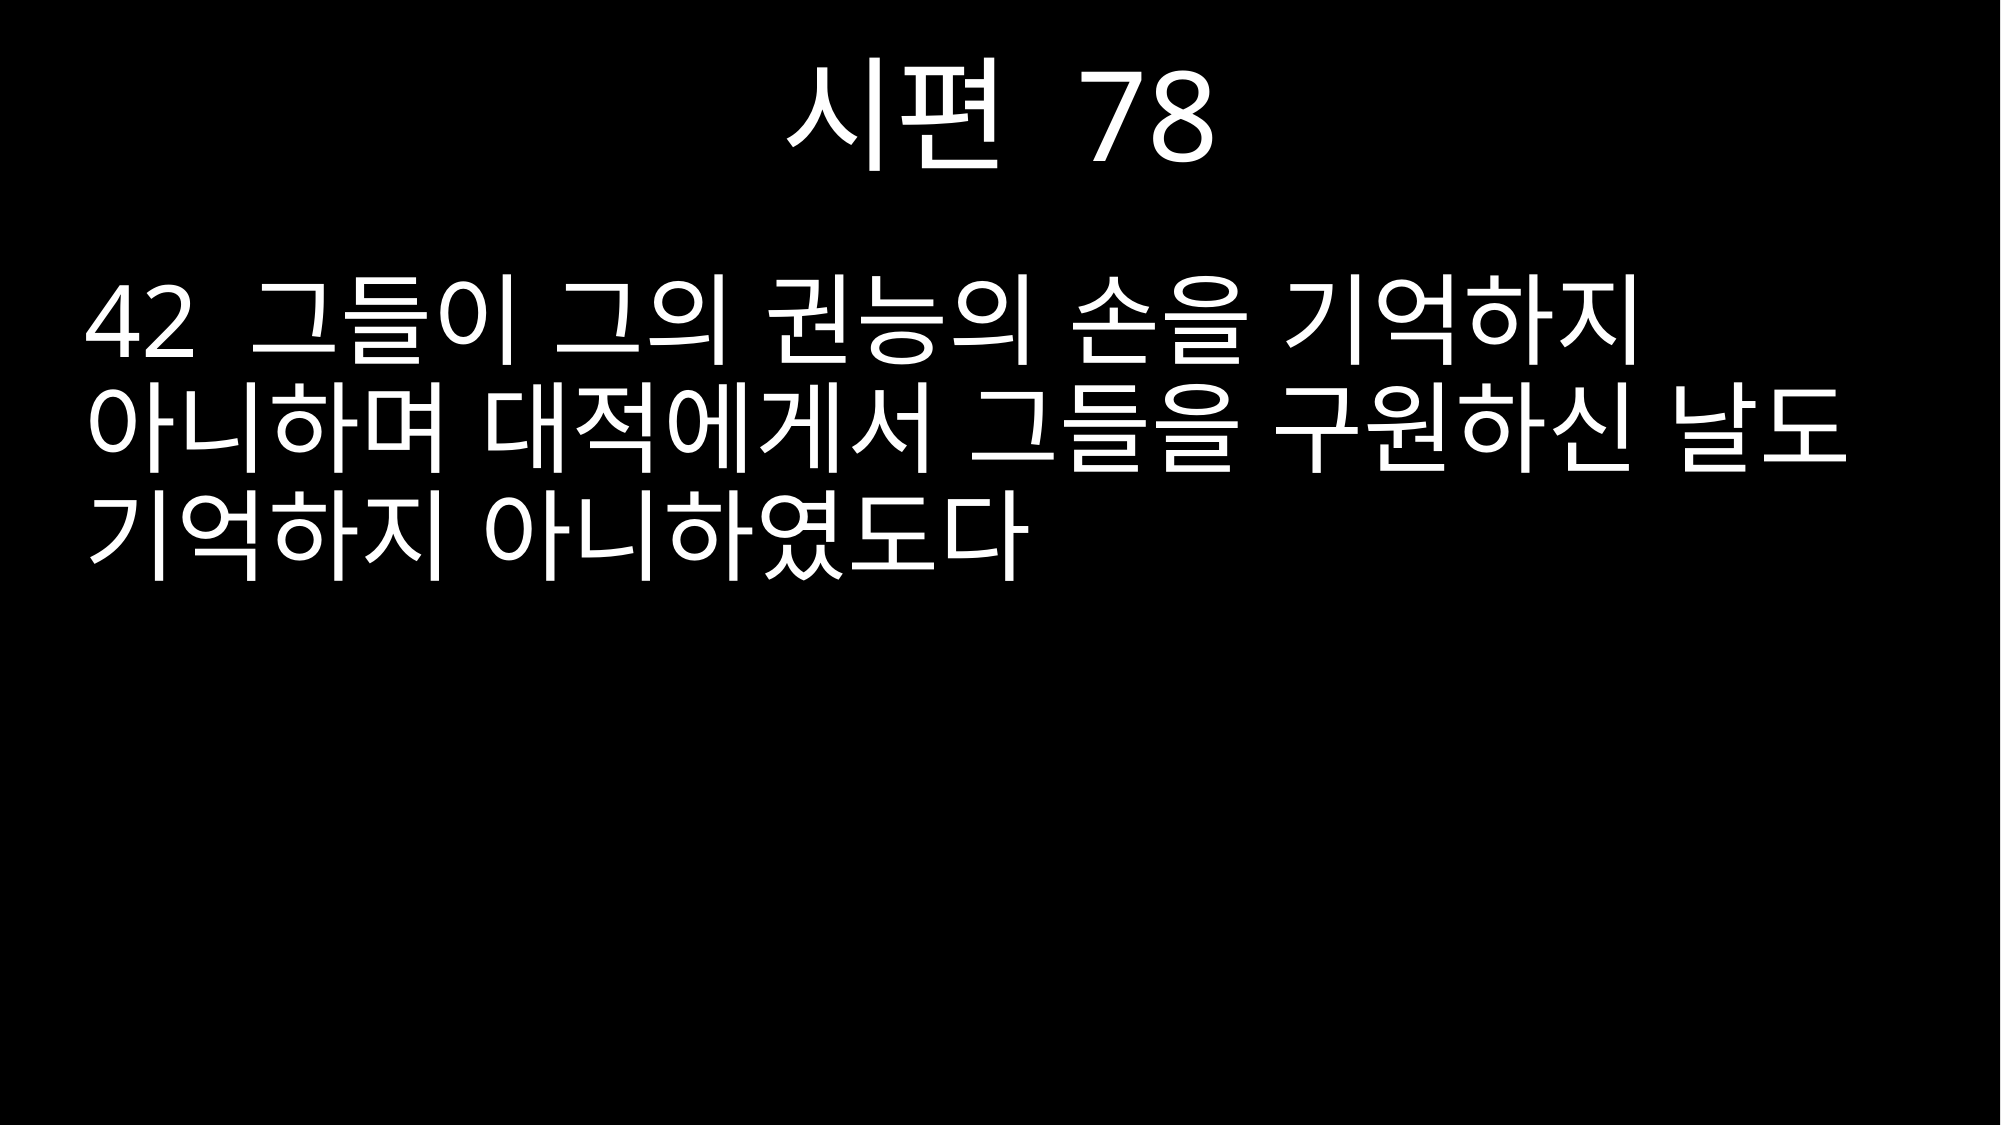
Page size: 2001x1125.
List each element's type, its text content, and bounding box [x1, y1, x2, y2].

picture [0, 0, 2001, 1125]
footer 시편 78 [0, 32, 2000, 192]
list 42 그들이 그의 권능의 손을 기억하지 아니하며 대적에게서 그들을 구원하신 날도 기억하지 아니하였도다 [69, 263, 1953, 423]
